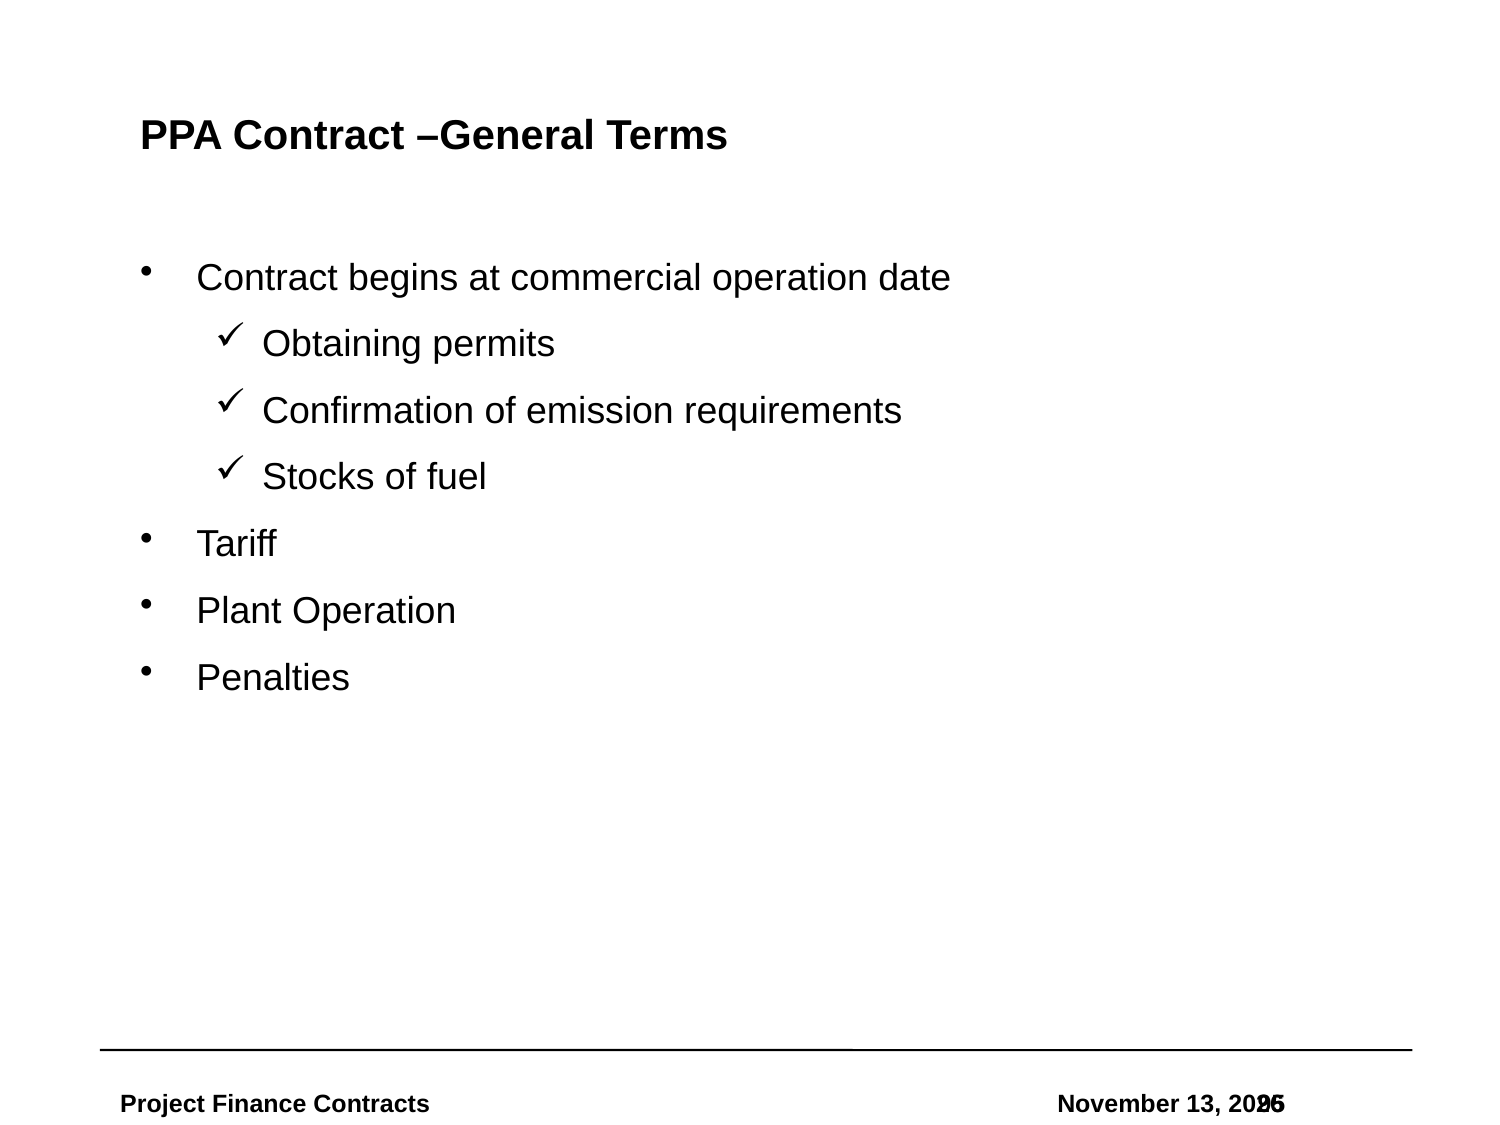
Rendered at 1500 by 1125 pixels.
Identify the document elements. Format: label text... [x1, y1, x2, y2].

list Contract begins at commercial operation date Obtaining permits Confirmation of emission requirements Stocks of fuel Tariff Plant Operation Penalties [124, 249, 1376, 1001]
title PPA Contract –General Terms [124, 99, 1288, 226]
